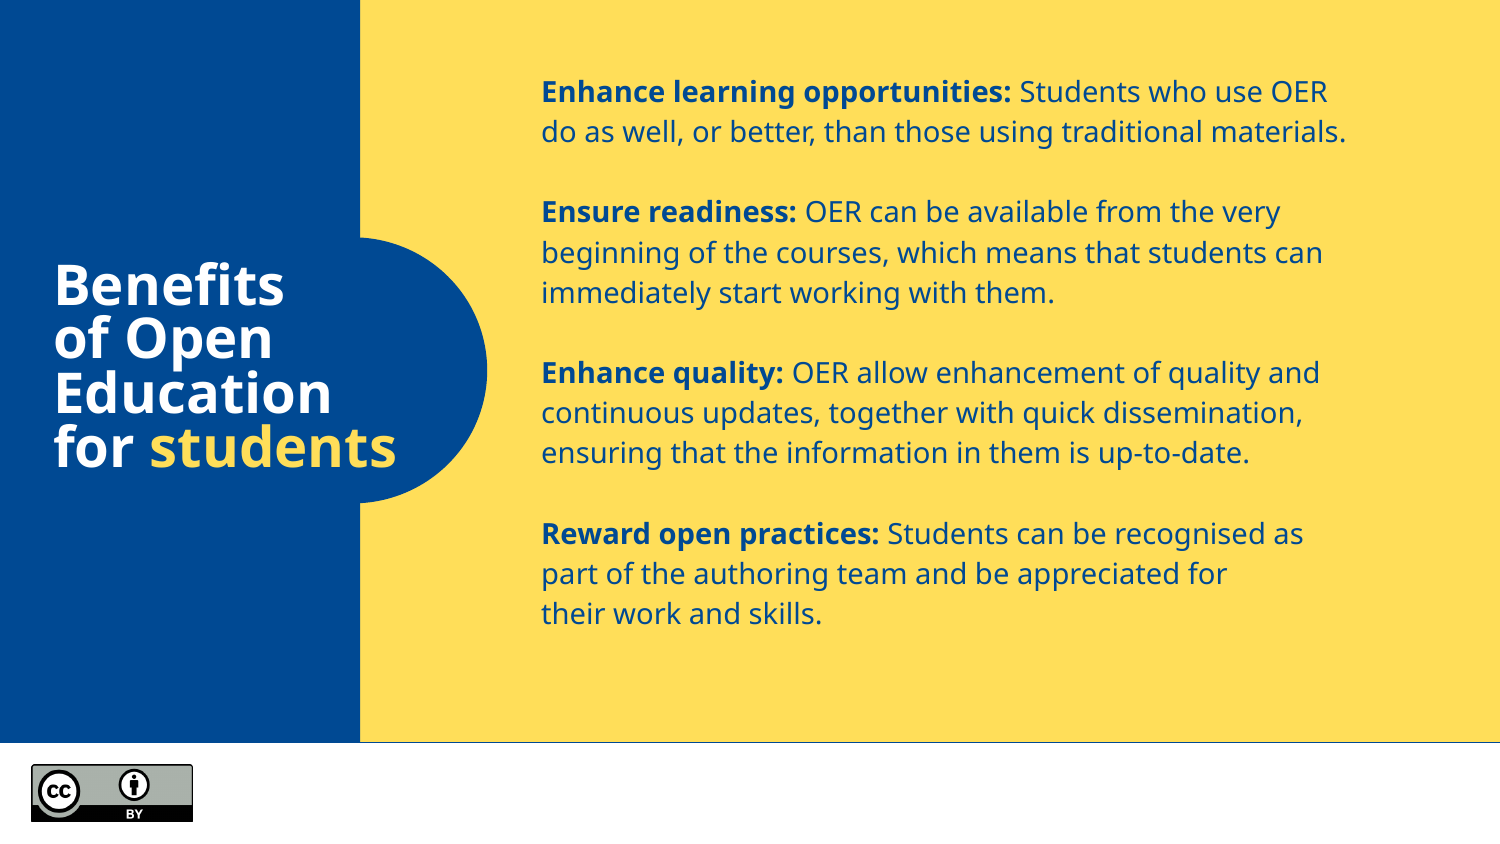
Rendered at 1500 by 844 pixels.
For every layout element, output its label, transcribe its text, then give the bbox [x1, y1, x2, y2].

text_box [421, 255, 488, 485]
text_box [300, 493, 405, 504]
text_box [0, 750, 1500, 844]
text_box [304, 237, 401, 246]
text_box Enhance learning opportunities: Students who use OER do as well, or better, than those using traditional materials. Ensure readiness: OER can be available from the very beginning of the courses, which means that students can immediately start working with them. Enhance quality: OER allow enhancement of quality and continuous updates, together with quick dissemination, ensuring that the information in them is up-to-date. Reward open practices: Students can be recognised as part of the authoring team and be appreciated for their work and skills. [526, 53, 1375, 646]
text_box [0, 0, 361, 742]
picture [31, 764, 193, 822]
text_box Benefits of Open Education for students [38, 246, 421, 493]
